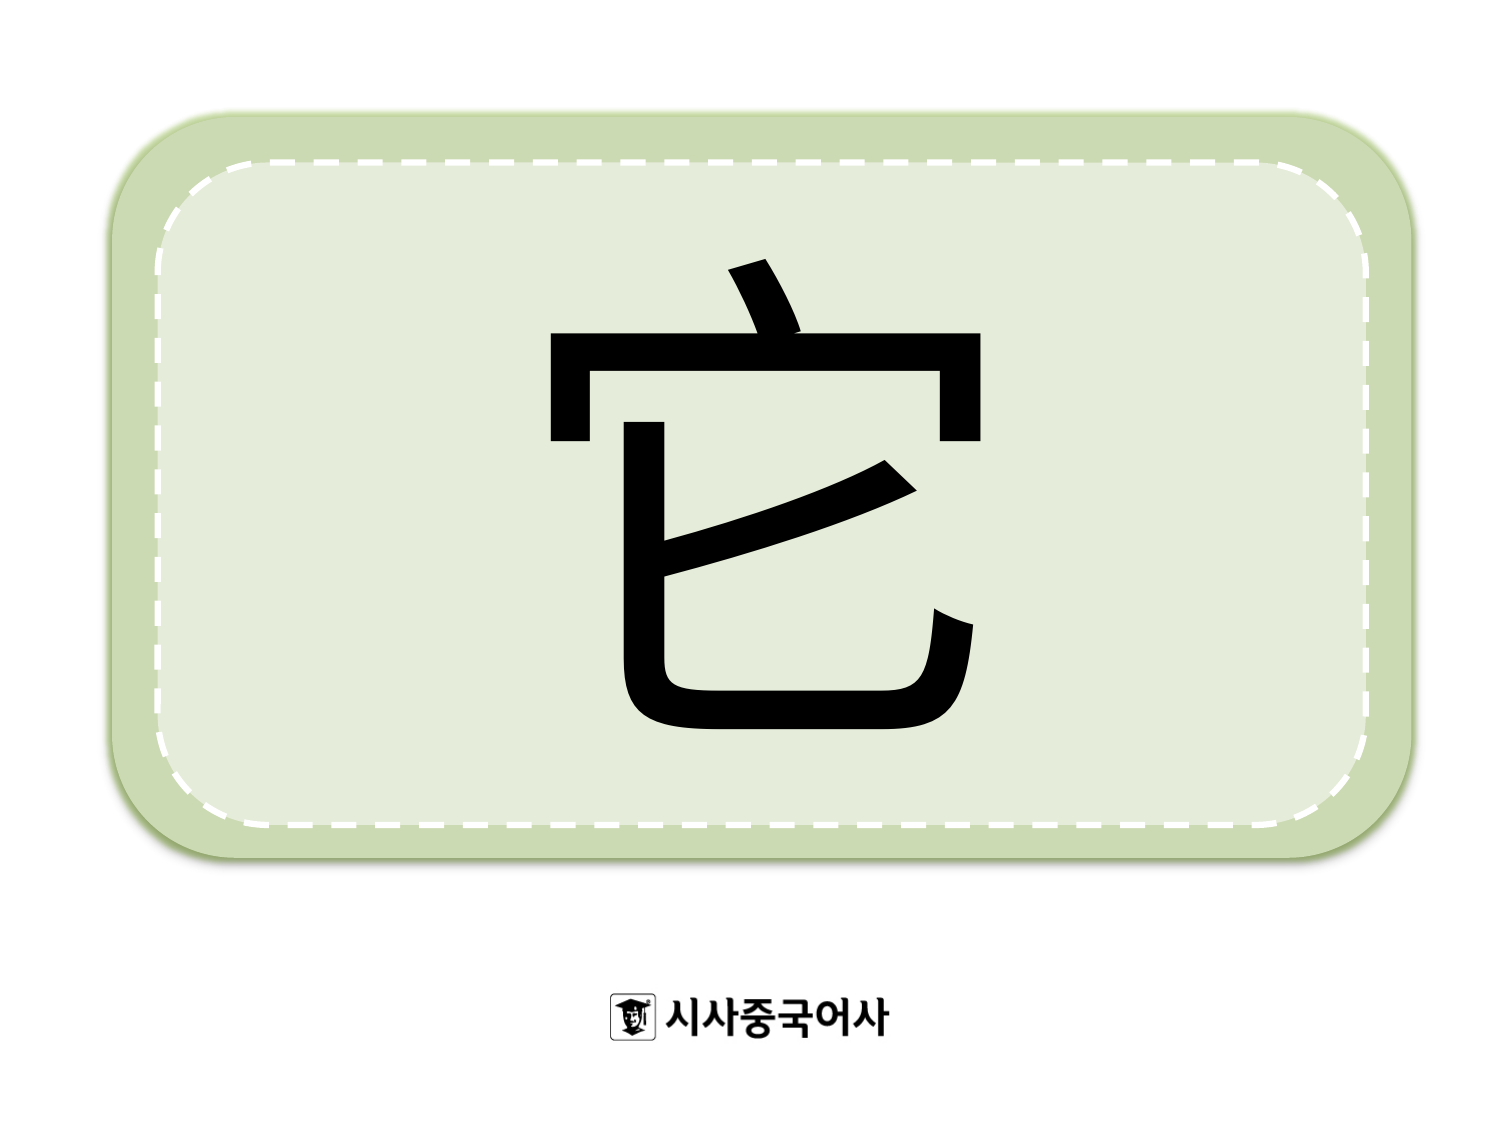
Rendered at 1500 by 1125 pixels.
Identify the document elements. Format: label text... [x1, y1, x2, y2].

picture [602, 987, 898, 1047]
text_box 它 [162, 160, 1371, 824]
